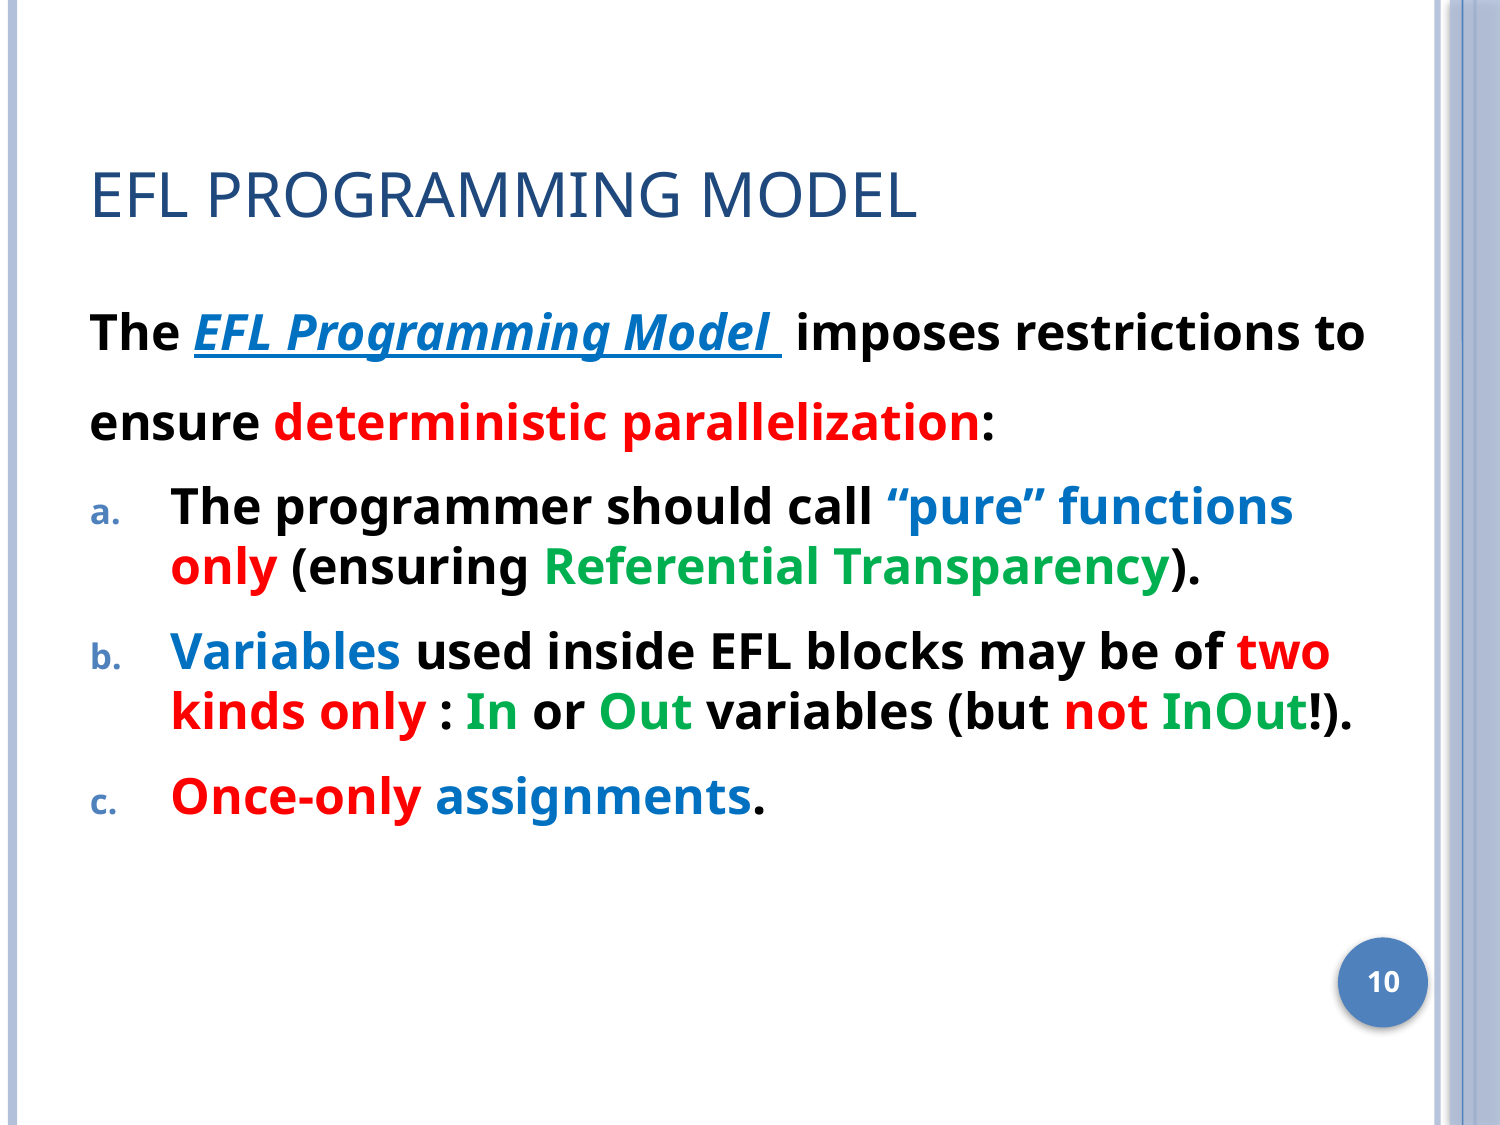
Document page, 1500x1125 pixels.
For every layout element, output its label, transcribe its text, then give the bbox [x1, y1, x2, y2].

title EFL Programming Model [75, 50, 1300, 238]
list The EFL Programming Model imposes restrictions to ensure deterministic parallelization: The programmer should call “pure” functions only (ensuring Referential Transparency). Variables used inside EFL blocks may be of two kinds only : In or Out variables (but not InOut!). Once-only assignments. [75, 262, 1400, 900]
slide_number 10 [1333, 940, 1434, 1027]
